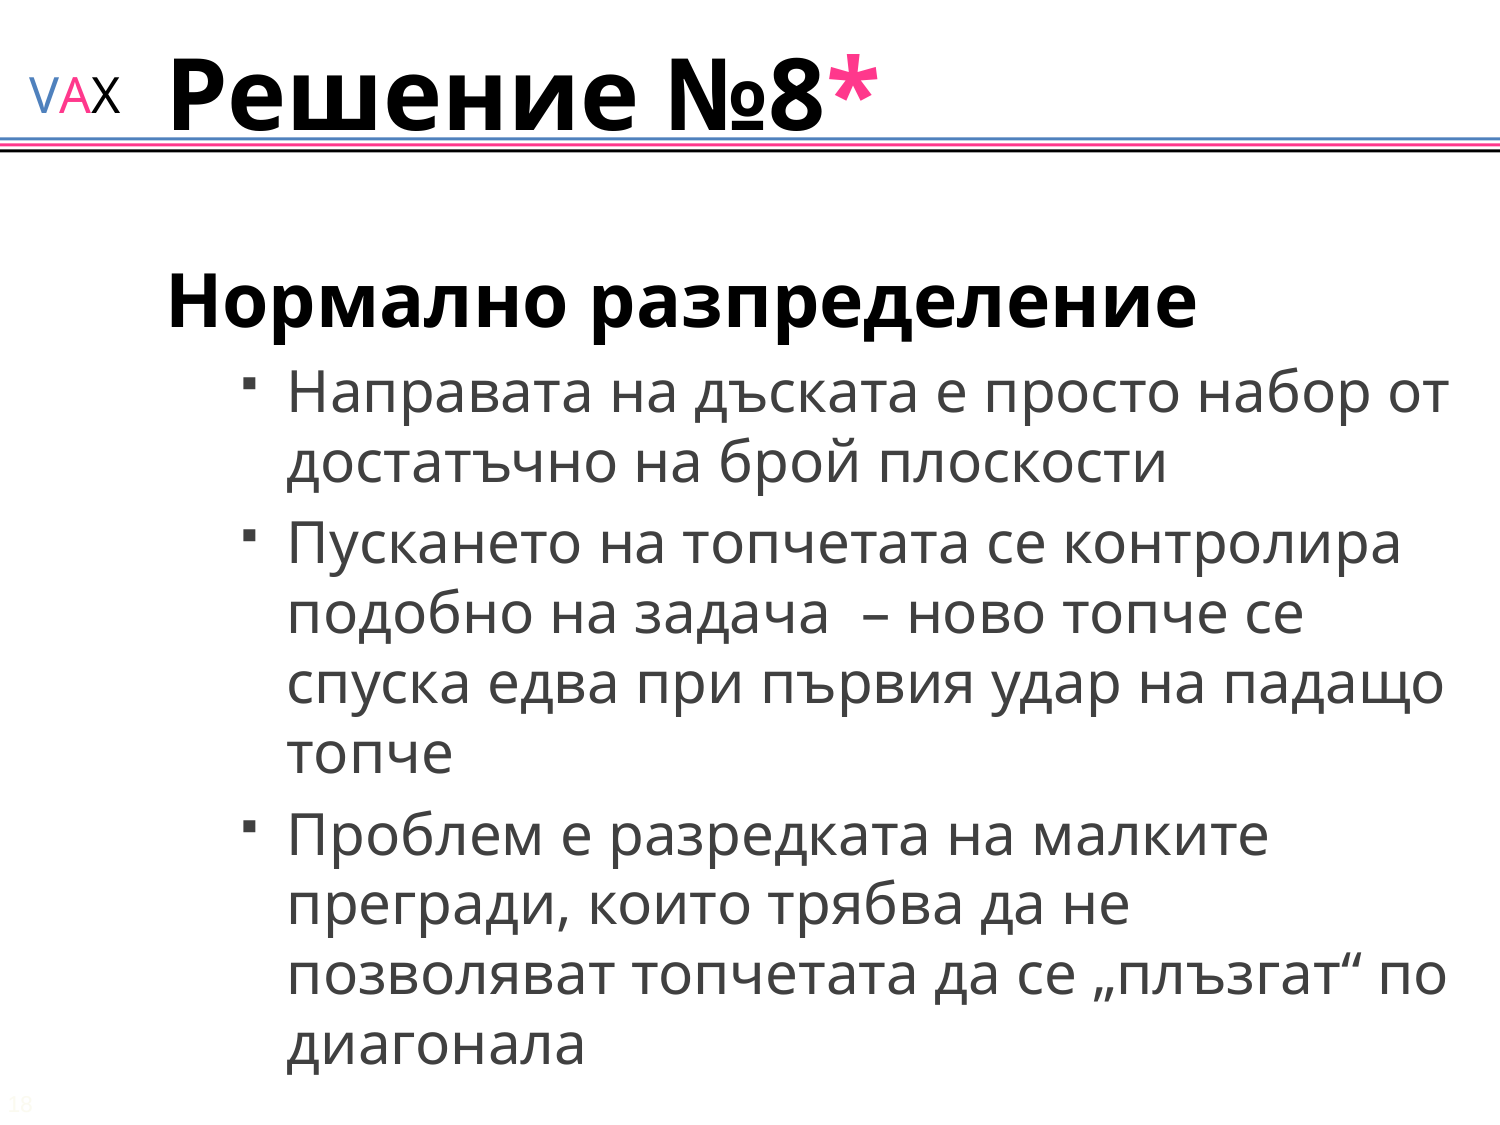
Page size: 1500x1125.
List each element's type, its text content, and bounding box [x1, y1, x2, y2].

title Решение №8* [0, 37, 1500, 144]
